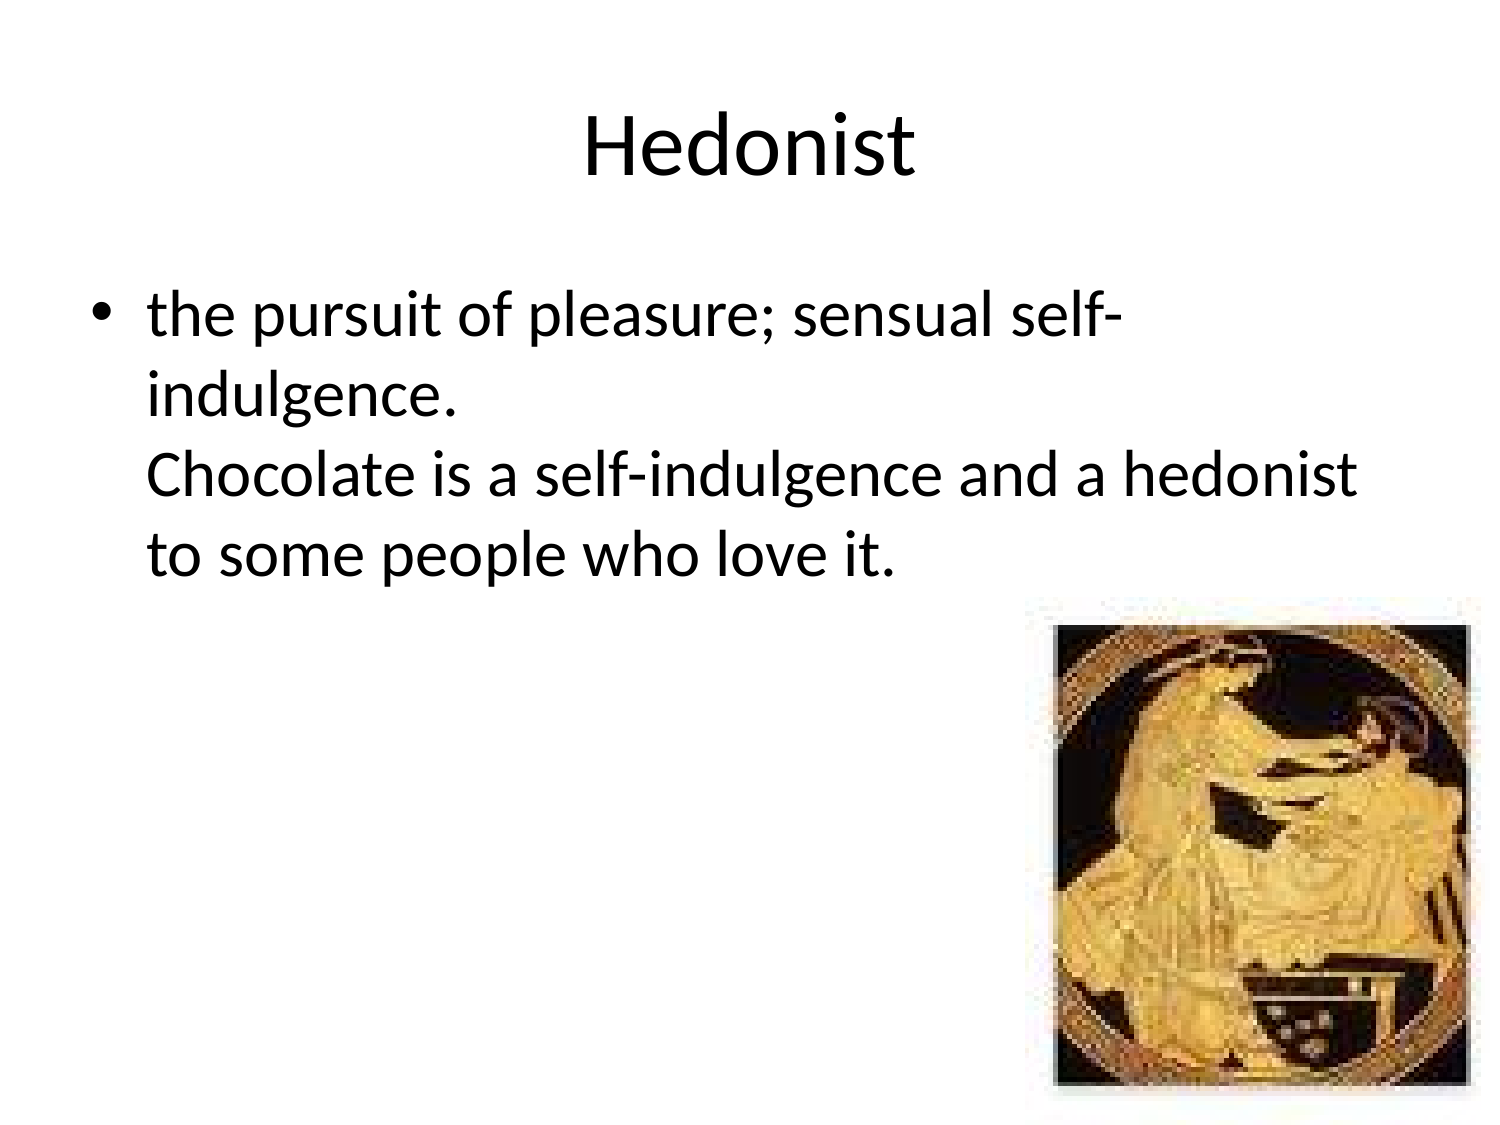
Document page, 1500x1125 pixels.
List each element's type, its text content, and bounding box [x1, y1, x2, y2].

title Hedonist [75, 45, 1425, 233]
list the pursuit of pleasure; sensual self-indulgence. Chocolate is a self-indulgence and a hedonist to some people who love it. [75, 262, 1425, 1005]
picture [1024, 597, 1500, 1125]
